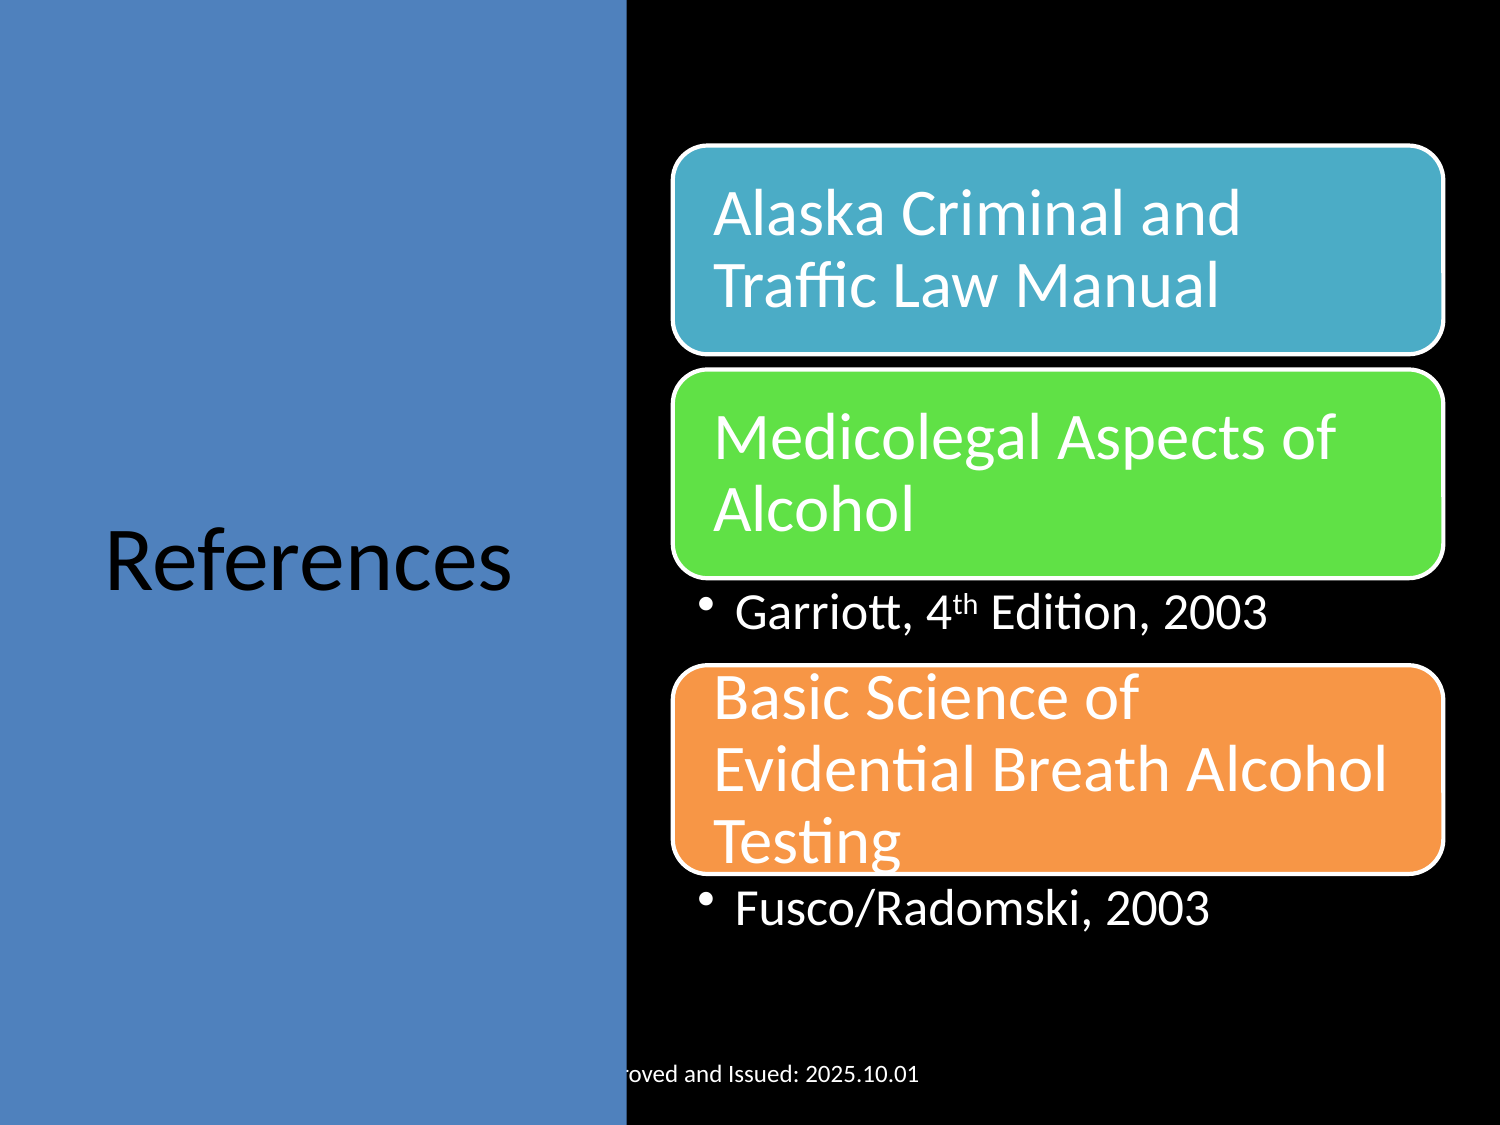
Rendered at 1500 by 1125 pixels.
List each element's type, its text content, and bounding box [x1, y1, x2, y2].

text_box [0, 0, 629, 1125]
footer Approved and Issued: 2025.10.01 [512, 1042, 988, 1103]
title References [64, 101, 534, 1005]
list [672, 101, 1444, 1005]
